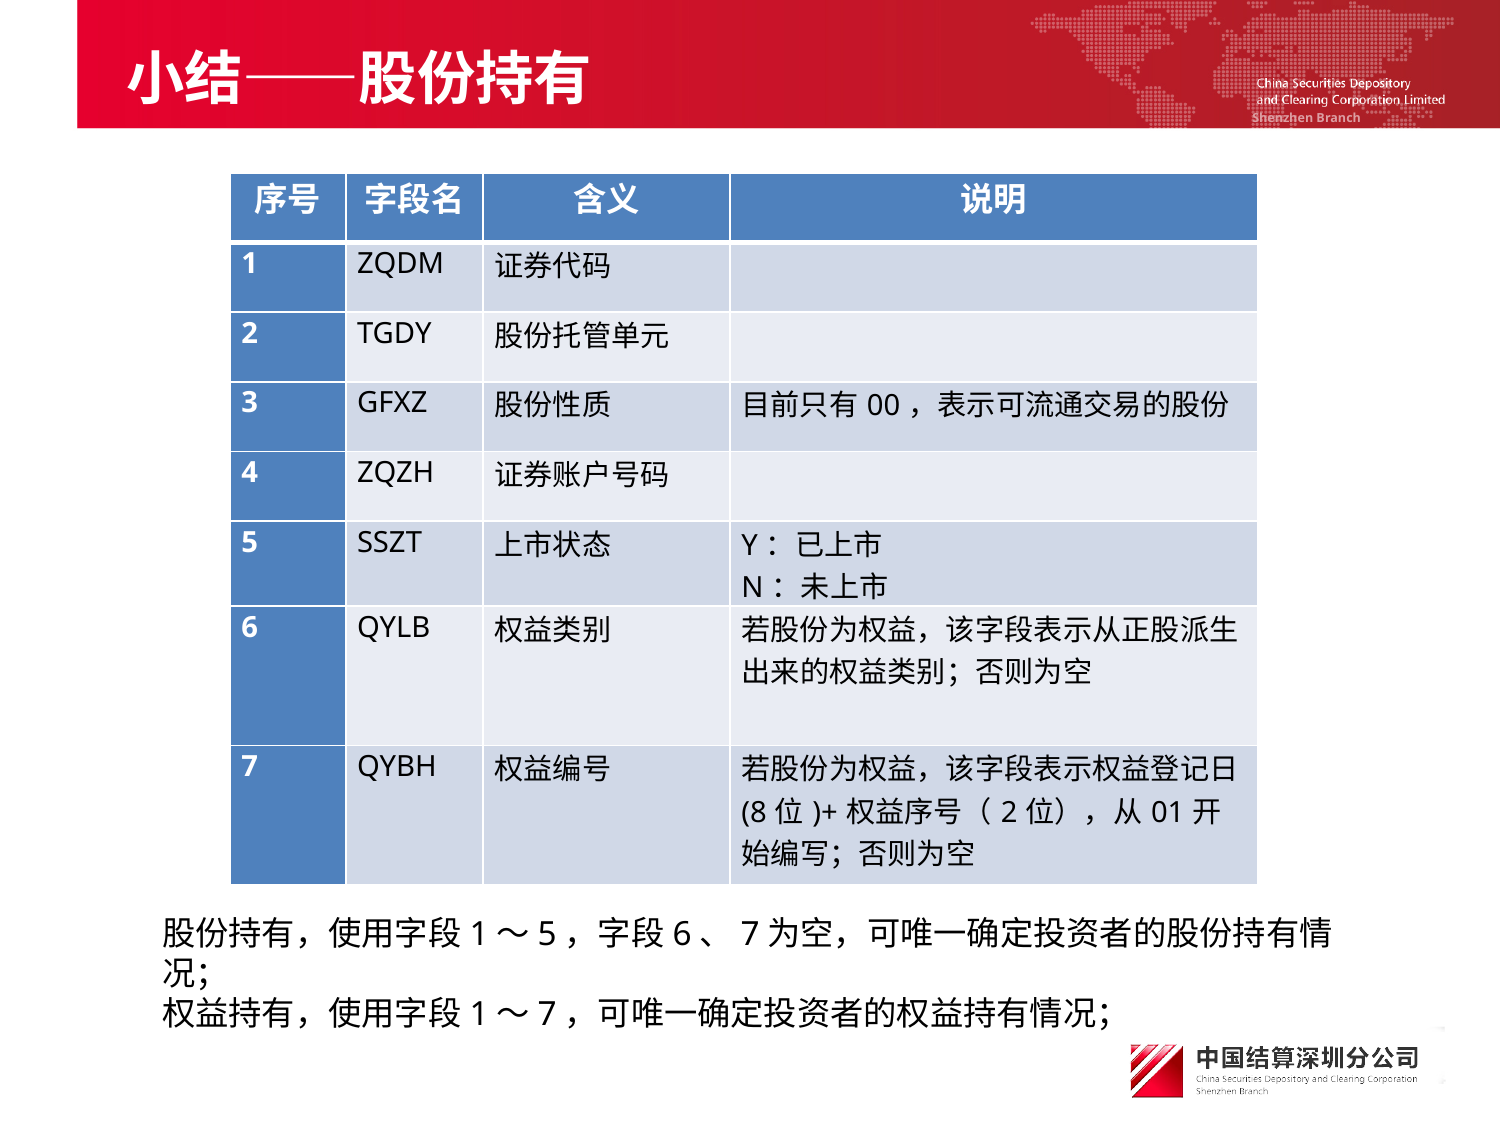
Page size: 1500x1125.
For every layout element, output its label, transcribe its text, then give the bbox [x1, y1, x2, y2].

table_cell QYLB [347, 607, 482, 745]
table_cell 4 [231, 452, 345, 520]
title 小结——股份持有 [110, 31, 1495, 119]
table_cell 上市状态 [484, 522, 729, 605]
table_cell TGDY [347, 313, 482, 381]
table_cell 7 [231, 746, 345, 884]
table_cell ZQZH [347, 452, 482, 520]
table_header 含义 [484, 174, 729, 240]
table_cell [731, 245, 1257, 311]
table_cell 1 [231, 245, 345, 311]
picture [0, 0, 1500, 1125]
table_cell 证券账户号码 [484, 452, 729, 520]
table_cell QYBH [347, 746, 482, 884]
text_box 股份持有，使用字段1～5，字段6、7为空，可唯一确定投资者的股份持有情况； 权益持有，使用字段1～7，可唯一确定投资者的权益持有情况； [147, 905, 1353, 1040]
table_header 字段名 [347, 174, 482, 240]
table_cell [731, 452, 1257, 520]
table_cell ZQDM [347, 245, 482, 311]
table_header 序号 [231, 174, 345, 240]
table_cell 若股份为权益，该字段表示权益登记日(8位)+权益序号（2位），从01开始编写；否则为空 [731, 746, 1257, 884]
table_cell [731, 313, 1257, 381]
table_cell Y：已上市 N：未上市 [731, 522, 1257, 605]
table_cell 权益类别 [484, 607, 729, 745]
table_cell SSZT [347, 522, 482, 605]
table_header 说明 [731, 174, 1257, 240]
table_cell 若股份为权益，该字段表示从正股派生出来的权益类别；否则为空 [731, 607, 1257, 745]
table_cell 股份性质 [484, 383, 729, 451]
table_cell 3 [231, 383, 345, 451]
table_cell 目前只有00，表示可流通交易的股份 [731, 383, 1257, 451]
table_cell 5 [231, 522, 345, 605]
table_cell 证券代码 [484, 245, 729, 311]
table_cell 6 [231, 607, 345, 745]
table_cell 2 [231, 313, 345, 381]
table_cell 股份托管单元 [484, 313, 729, 381]
table_cell GFXZ [347, 383, 482, 451]
table_cell 权益编号 [484, 746, 729, 884]
